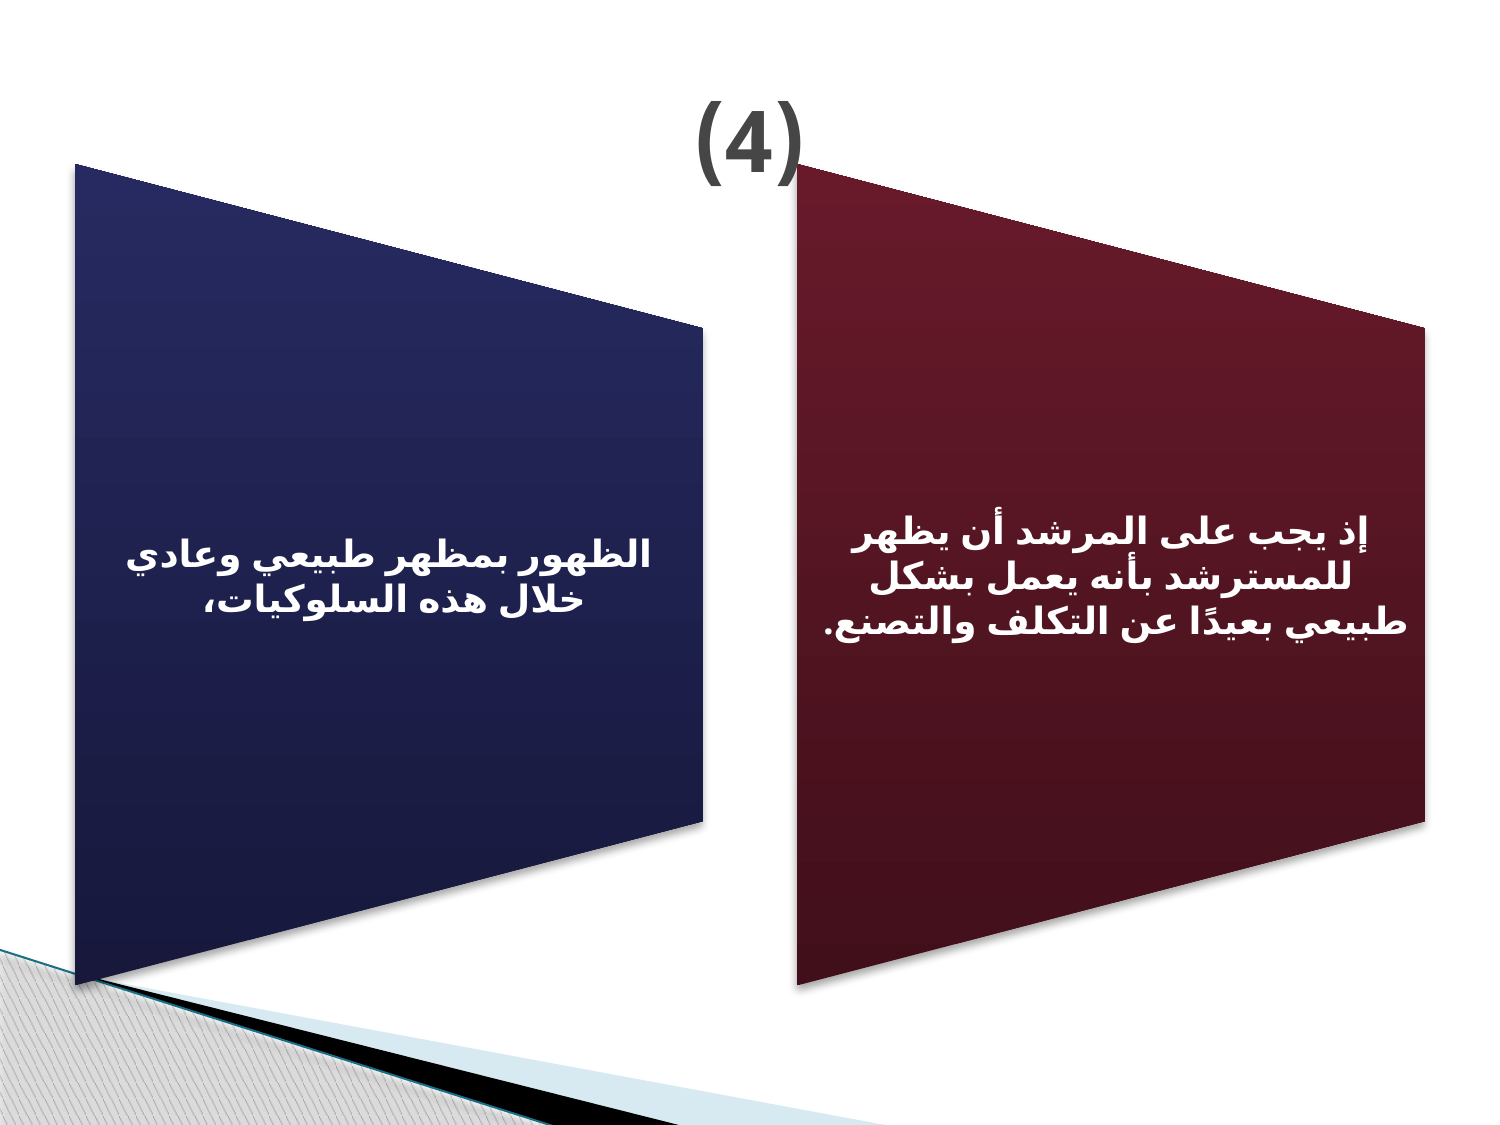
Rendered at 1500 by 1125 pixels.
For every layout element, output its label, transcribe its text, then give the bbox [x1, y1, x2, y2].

title (4) [75, 45, 1425, 163]
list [74, 163, 1426, 986]
